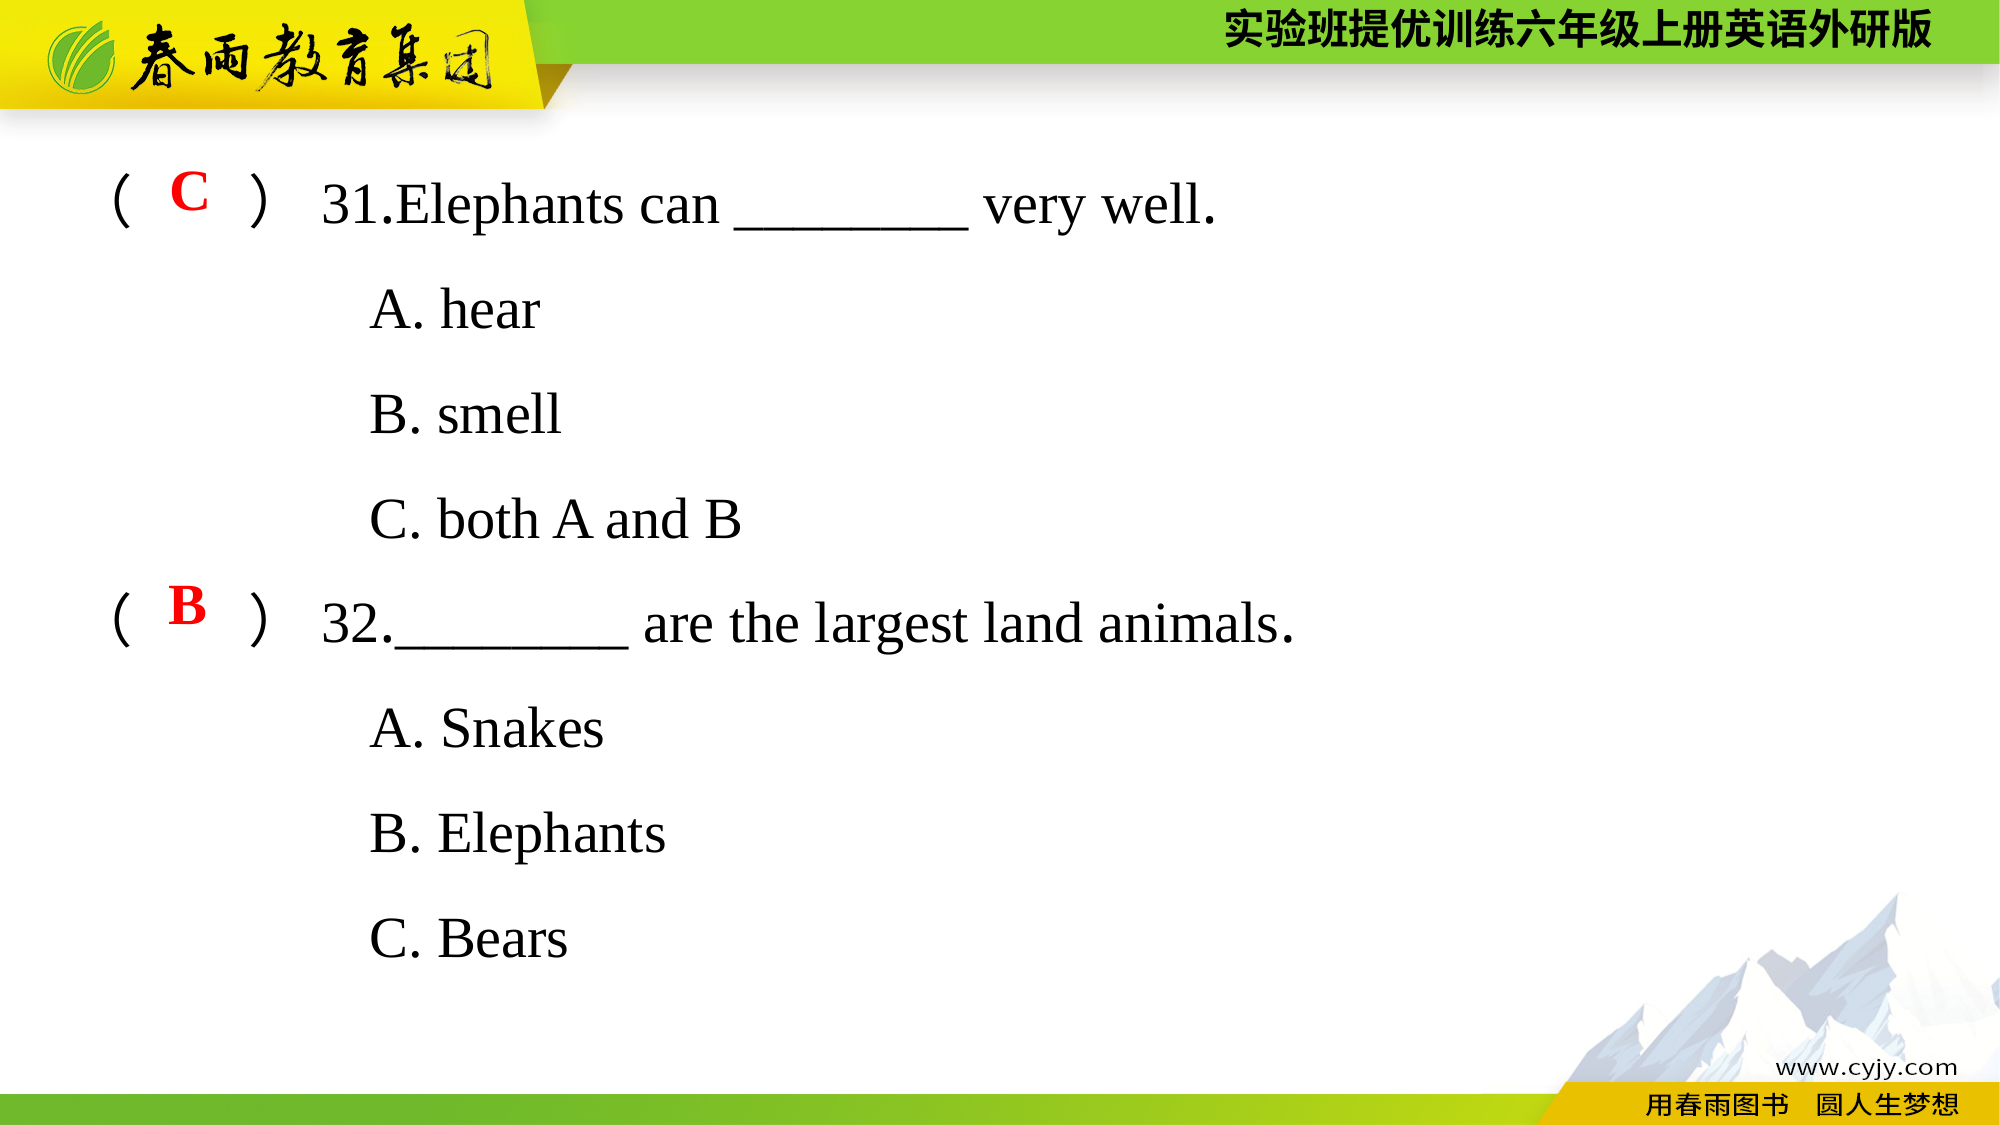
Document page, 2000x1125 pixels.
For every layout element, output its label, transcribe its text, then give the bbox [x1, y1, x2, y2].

list （ ）31.Elephants can ________ very well. A. hear B. smell C. both A and B （ ）32.________ are the largest land animals. A. Snakes B. Elephants C. Bears [59, 122, 1944, 973]
text_box C [154, 144, 227, 230]
text_box B [153, 558, 222, 644]
picture [0, 0, 2000, 1125]
